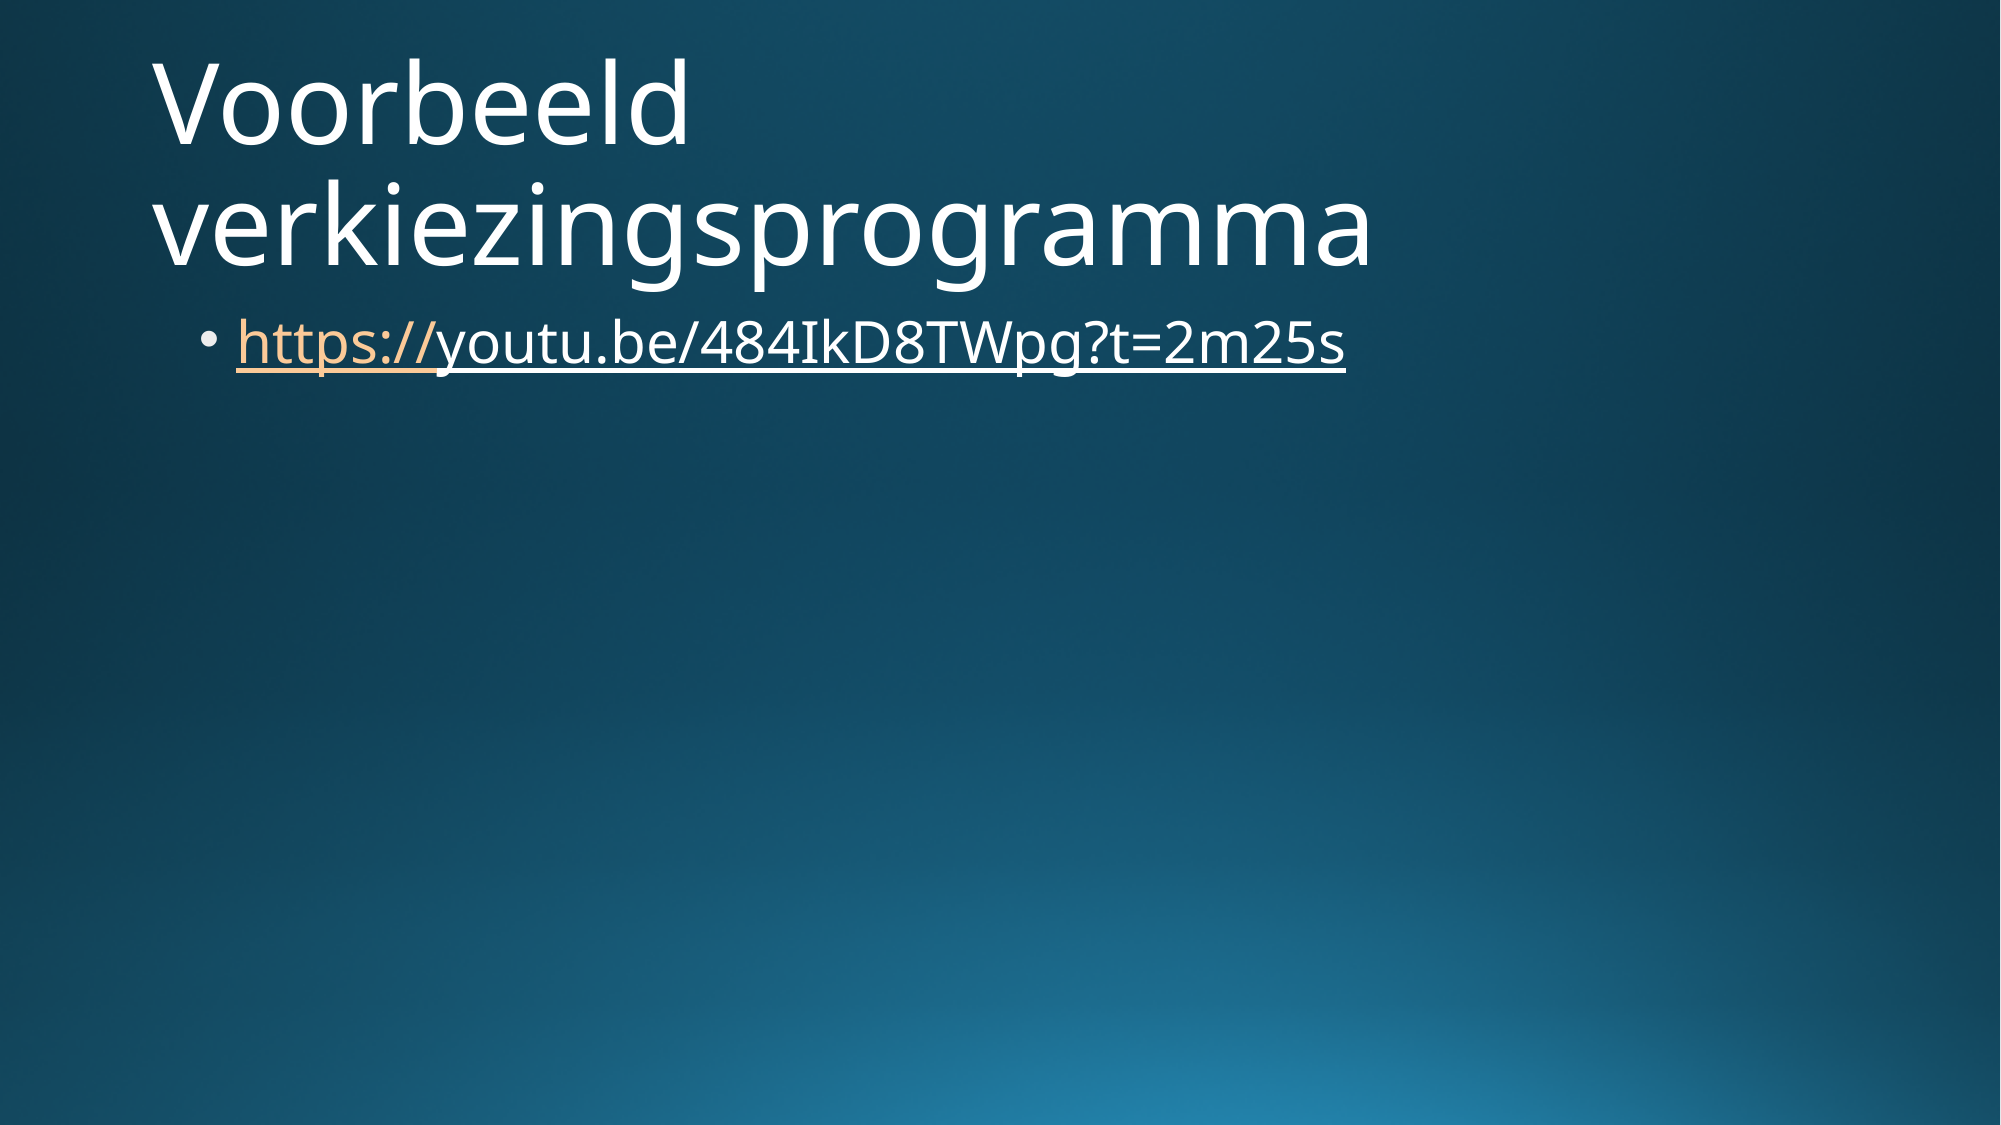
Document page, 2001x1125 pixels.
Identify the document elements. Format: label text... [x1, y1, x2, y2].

title Voorbeeld verkiezingsprogramma [137, 59, 1863, 278]
picture [0, 0, 2001, 1125]
list https://youtu.be/484IkD8TWpg?t=2m25s [183, 299, 1863, 1014]
